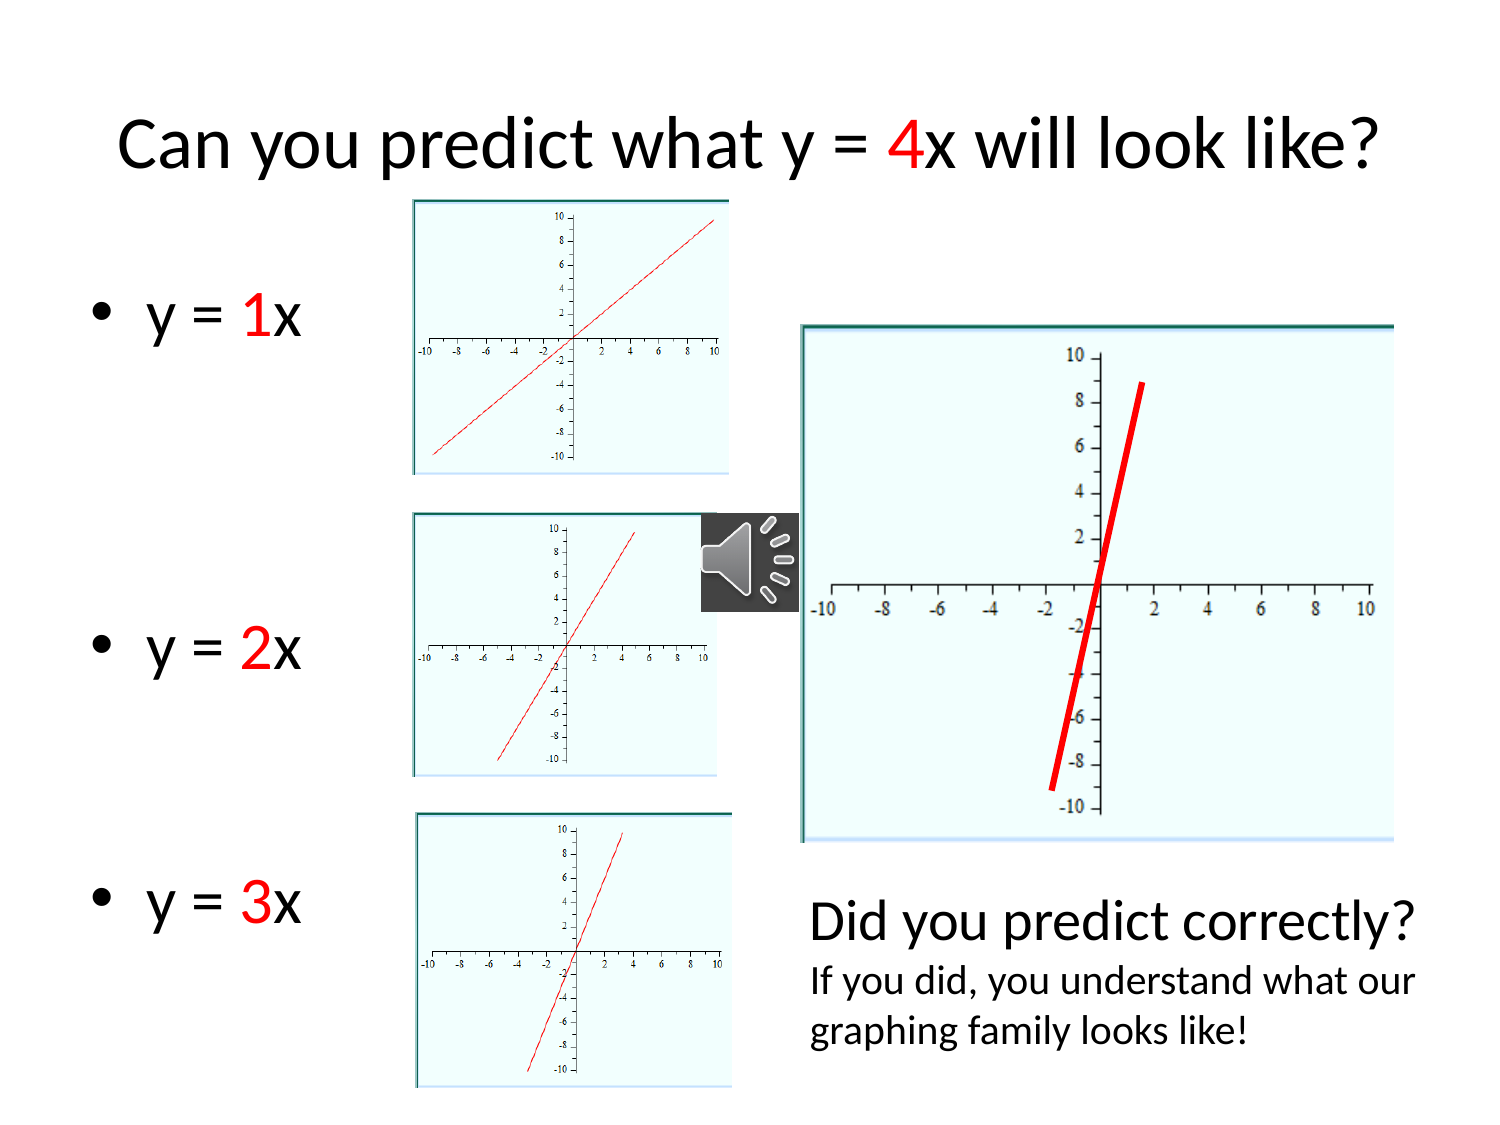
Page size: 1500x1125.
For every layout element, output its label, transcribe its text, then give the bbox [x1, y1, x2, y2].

list y = 1x y = 2x y = 3x [75, 262, 1425, 1005]
text_box Did you predict correctly? If you did, you understand what our graphing family looks like! [795, 875, 1450, 1060]
picture [412, 324, 1394, 843]
picture [412, 199, 729, 476]
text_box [1051, 381, 1143, 791]
picture [415, 812, 732, 1088]
title Can you predict what y = 4x will look like? [75, 45, 1425, 233]
